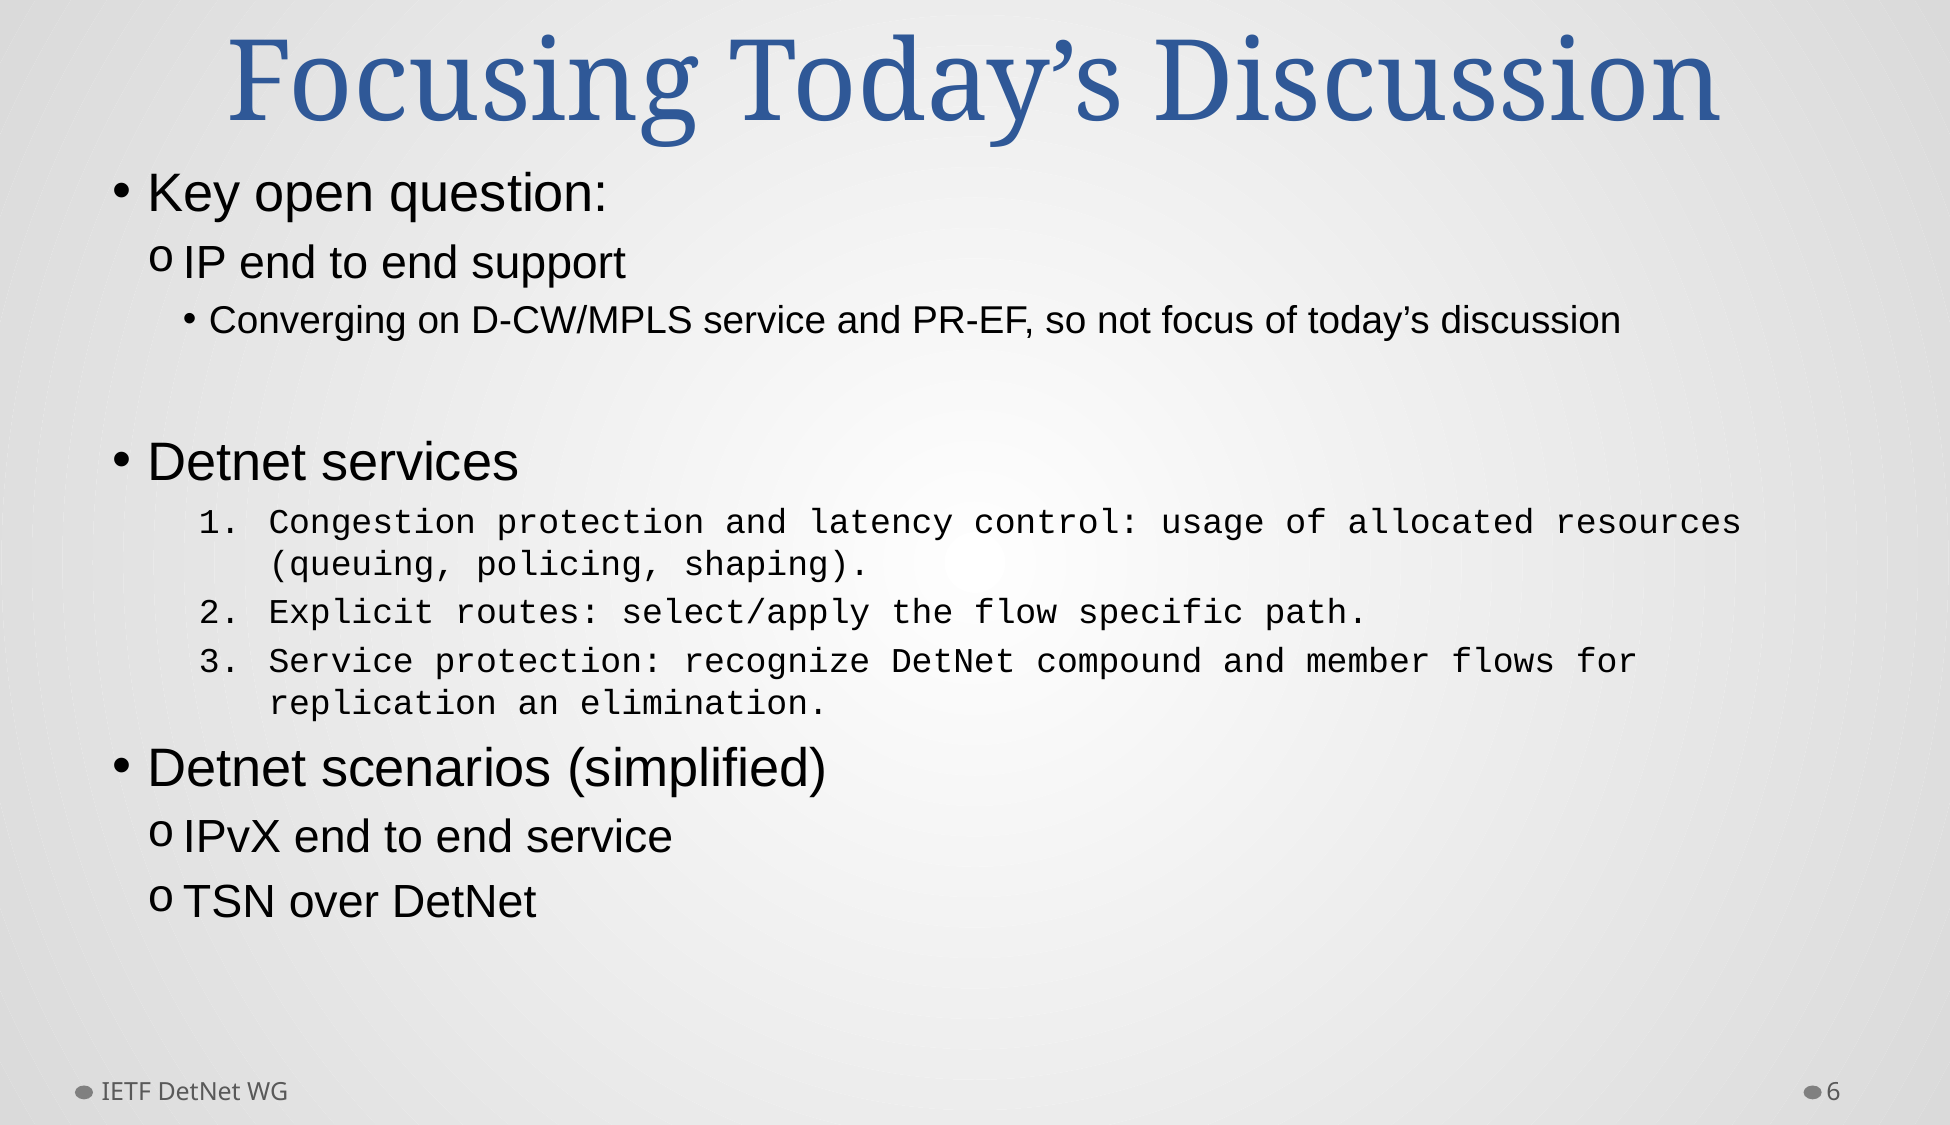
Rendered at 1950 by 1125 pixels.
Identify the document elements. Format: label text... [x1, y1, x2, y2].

slide_number 6 [1821, 1062, 1942, 1123]
title Focusing Today’s Discussion [97, 0, 1853, 149]
list Key open question: IP end to end support Converging on D-CW/MPLS service and PR-EF, so not focus of today’s discussion Detnet services Congestion protection and latency control: usage of allocated resources (queuing, policing, shaping). Explicit routes: select/apply the flow specific path. Service protection: recognize DetNet compound and member flows for replication an elimination. Detnet scenarios (simplified) IPvX end to end service TSN over DetNet [97, 149, 1853, 938]
footer IETF DetNet WG [94, 1062, 702, 1123]
